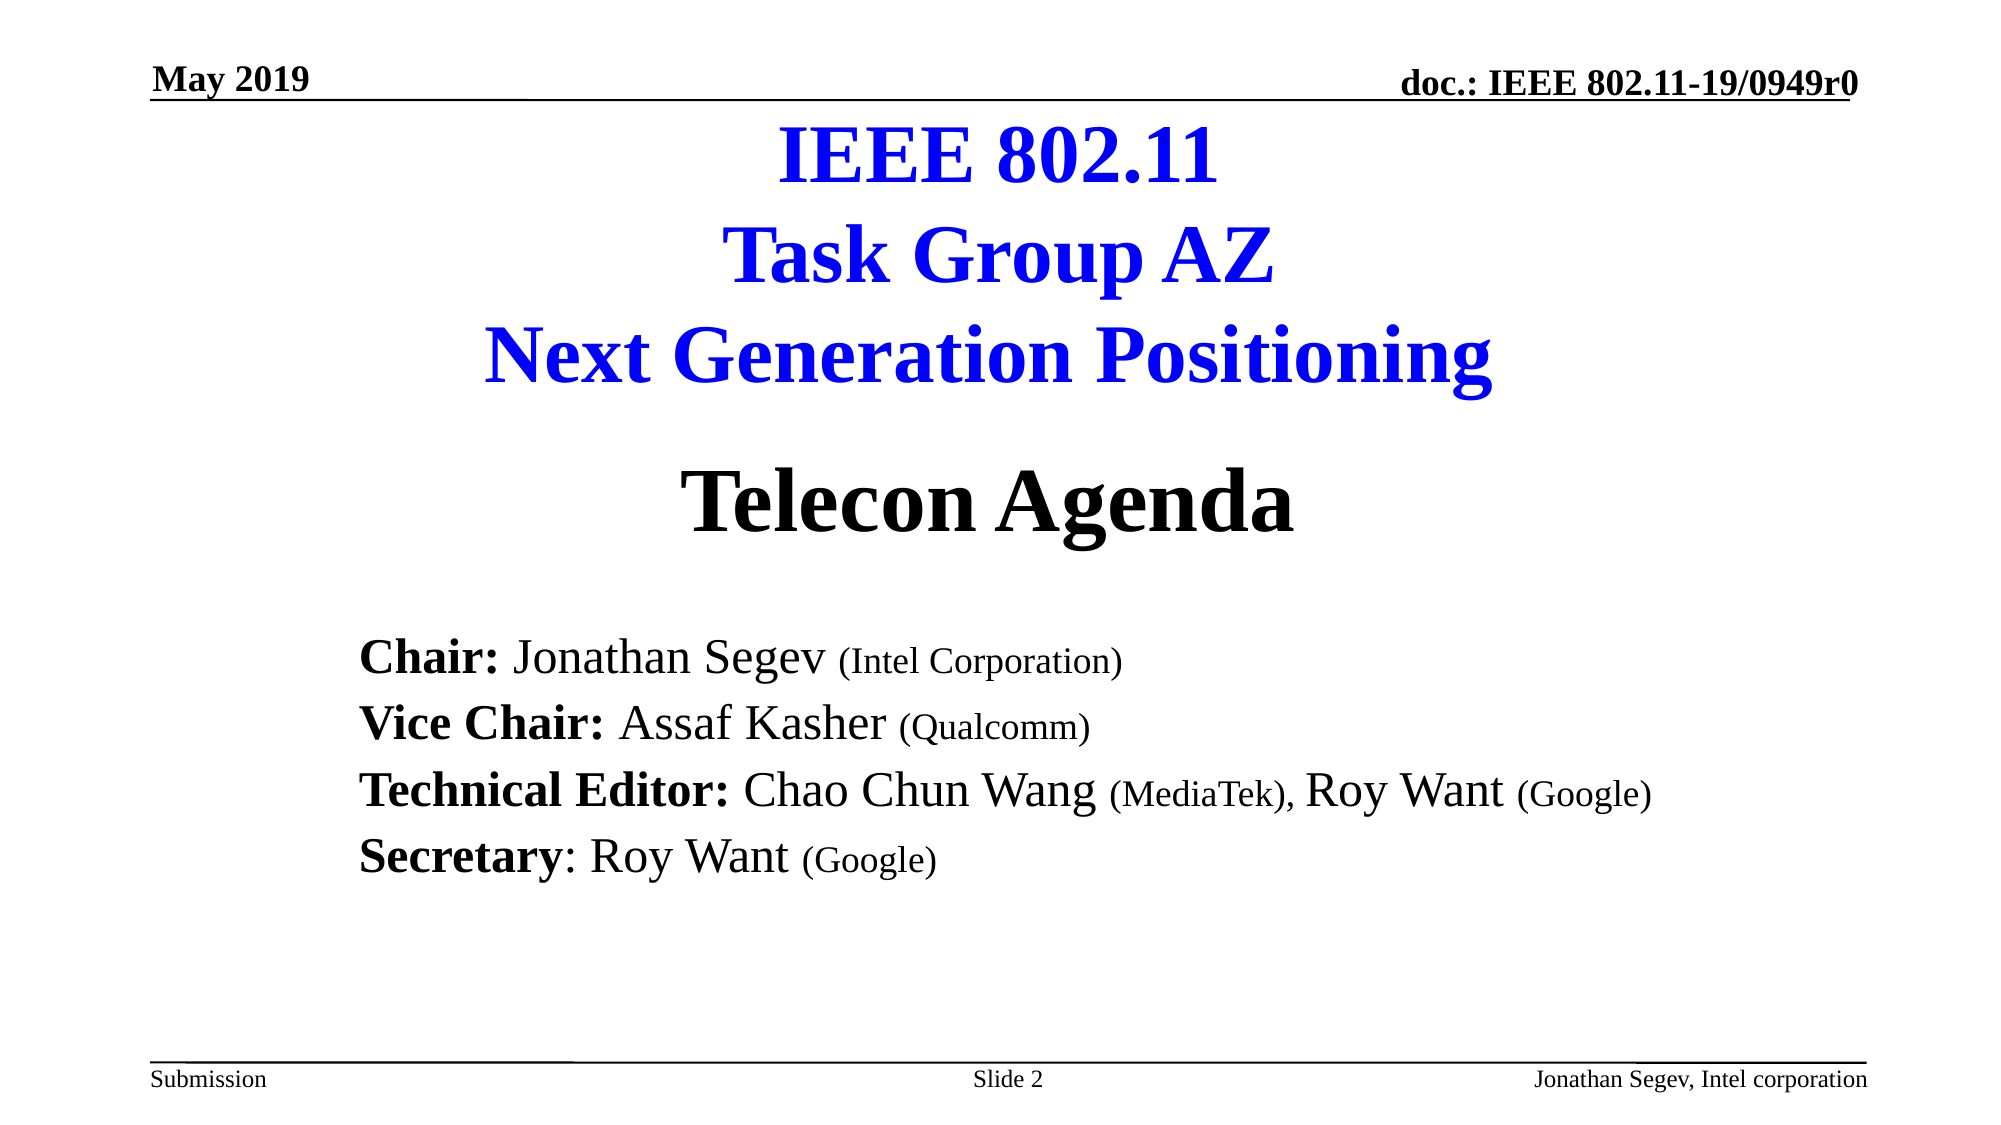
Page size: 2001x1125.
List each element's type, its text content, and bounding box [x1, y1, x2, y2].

list Telecon Agenda Chair: Jonathan Segev (Intel Corporation) Vice Chair: Assaf Kasher (Qualcomm) Technical Editor: Chao Chun Wang (MediaTek), Roy Want (Google) Secretary: Roy Want (Google) [149, 444, 1850, 1000]
slide_number Slide 2 [950, 1061, 1067, 1123]
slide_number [152, 54, 563, 100]
footer Jonathan Segev, Intel corporation [1171, 1061, 1869, 1093]
title IEEE 802.11 Task Group AZ Next Generation Positioning [149, 112, 1850, 386]
